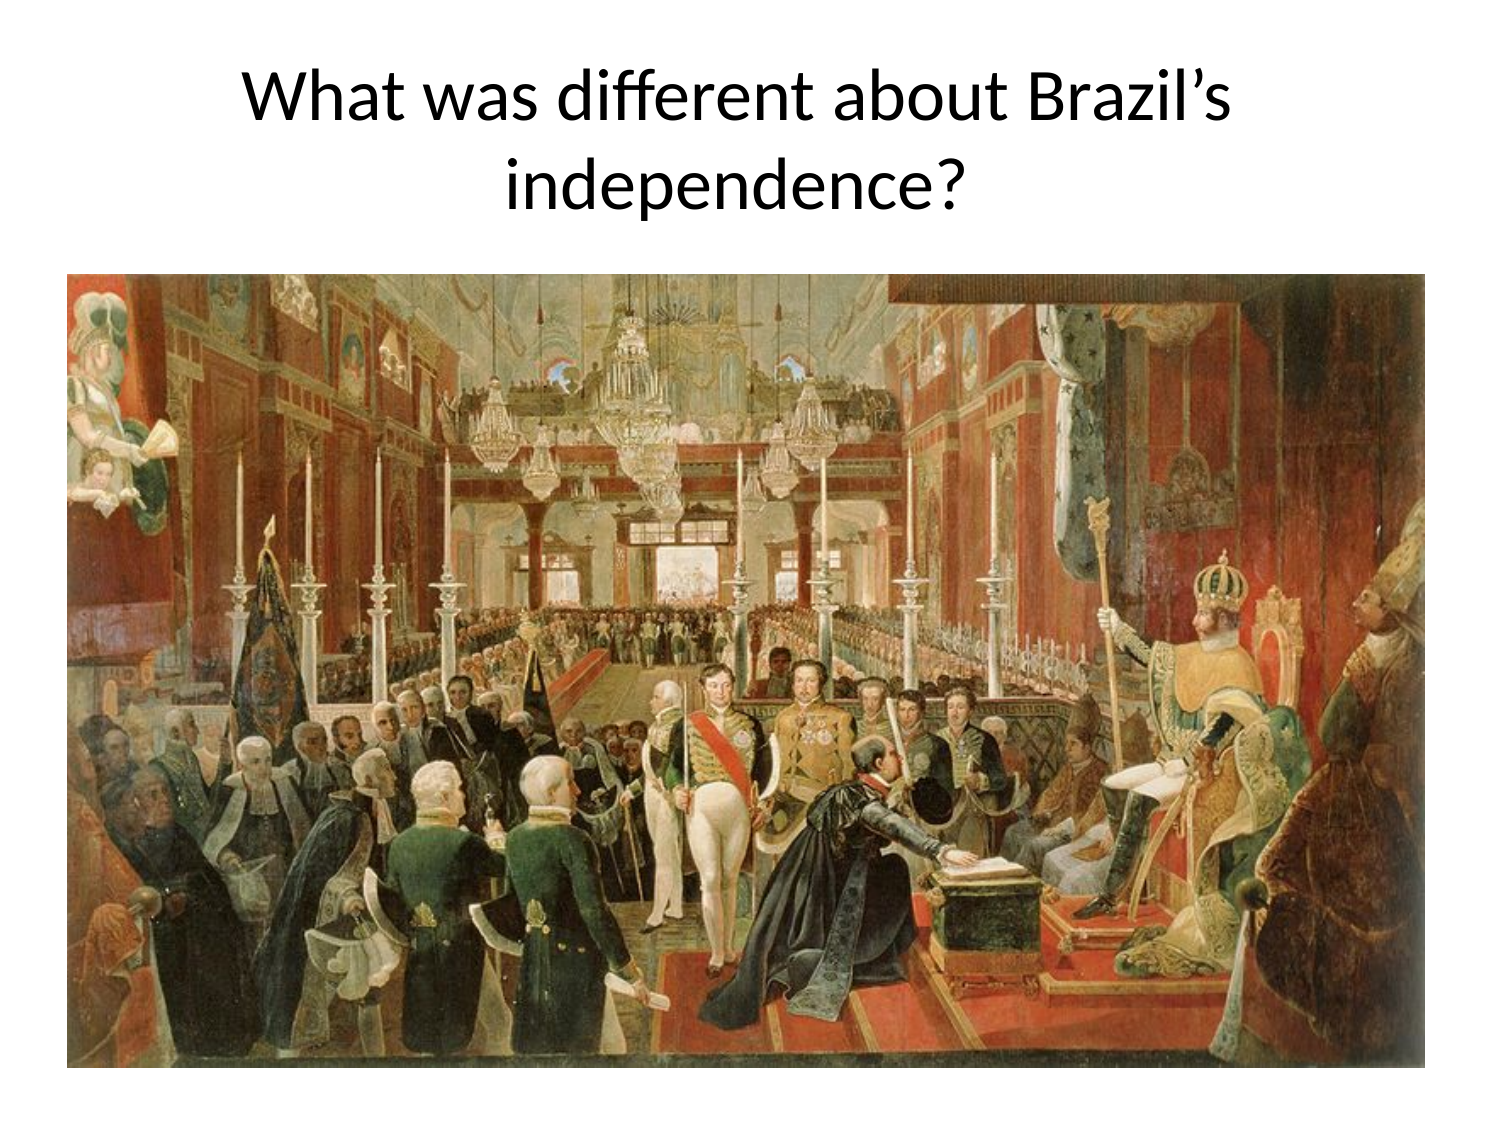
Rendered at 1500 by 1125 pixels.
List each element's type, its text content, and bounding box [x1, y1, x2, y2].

picture [67, 274, 1426, 1068]
title What was different about Brazil’s independence? [0, 37, 1475, 233]
